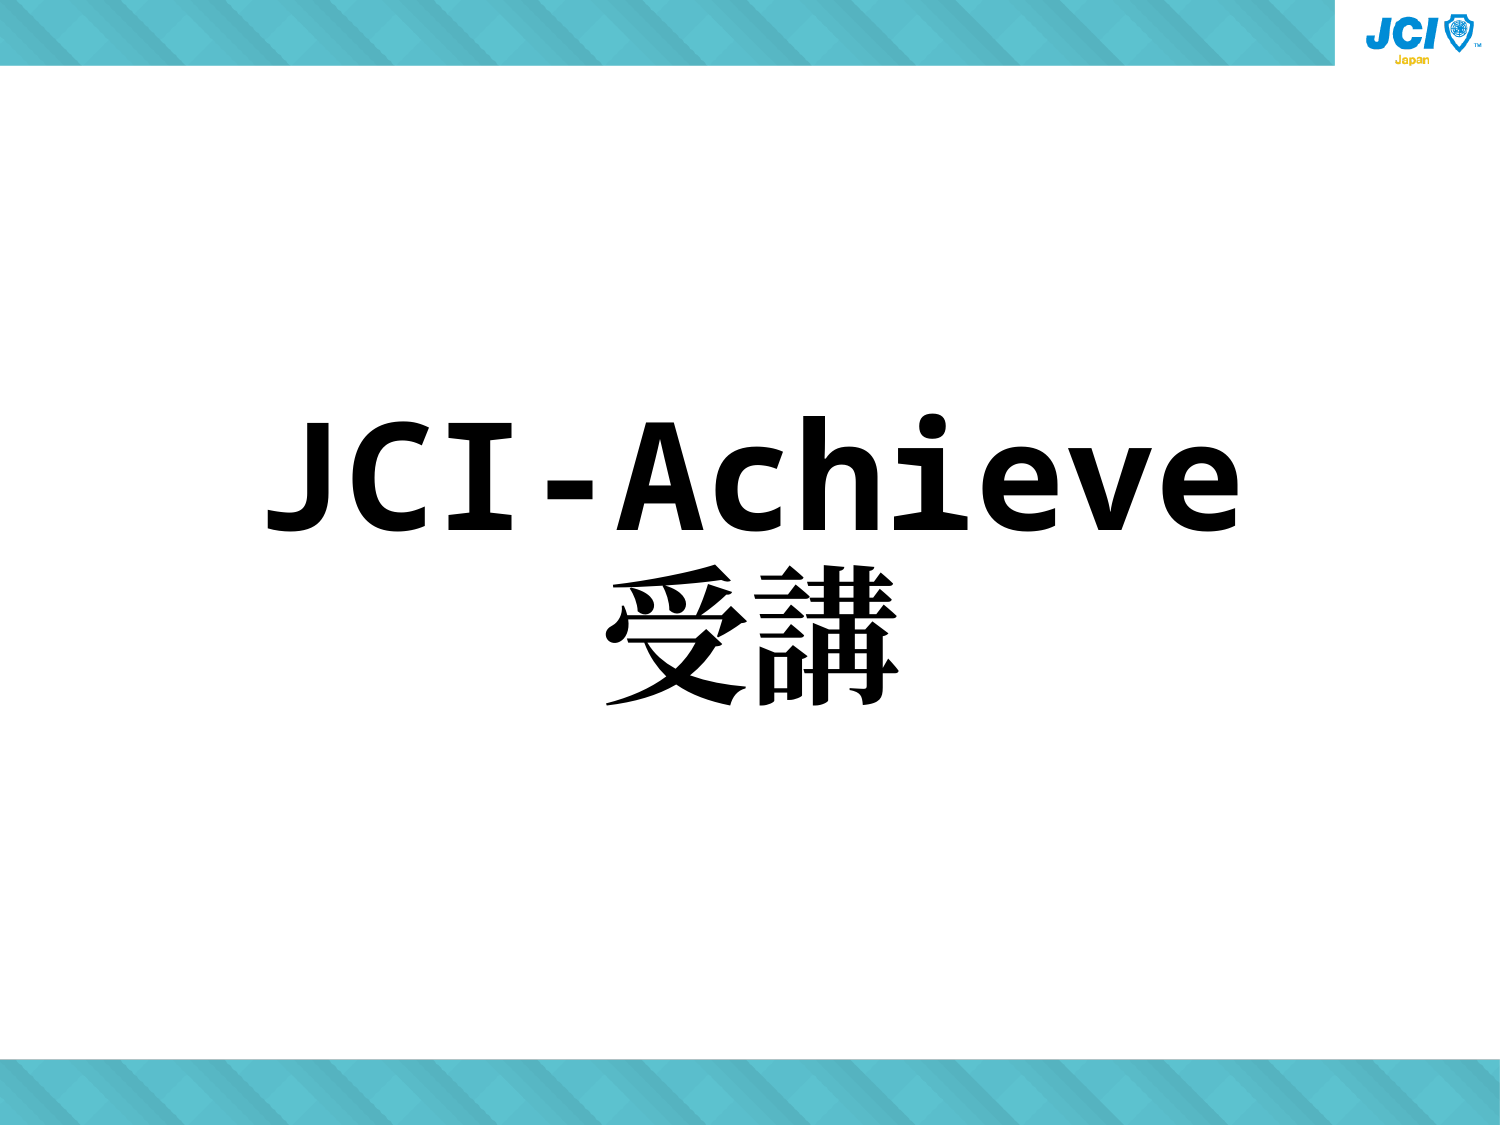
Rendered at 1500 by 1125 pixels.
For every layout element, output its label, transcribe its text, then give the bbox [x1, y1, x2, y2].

picture [0, 0, 1500, 1125]
text_box JCI-Achieve 受講 [112, 141, 1388, 984]
